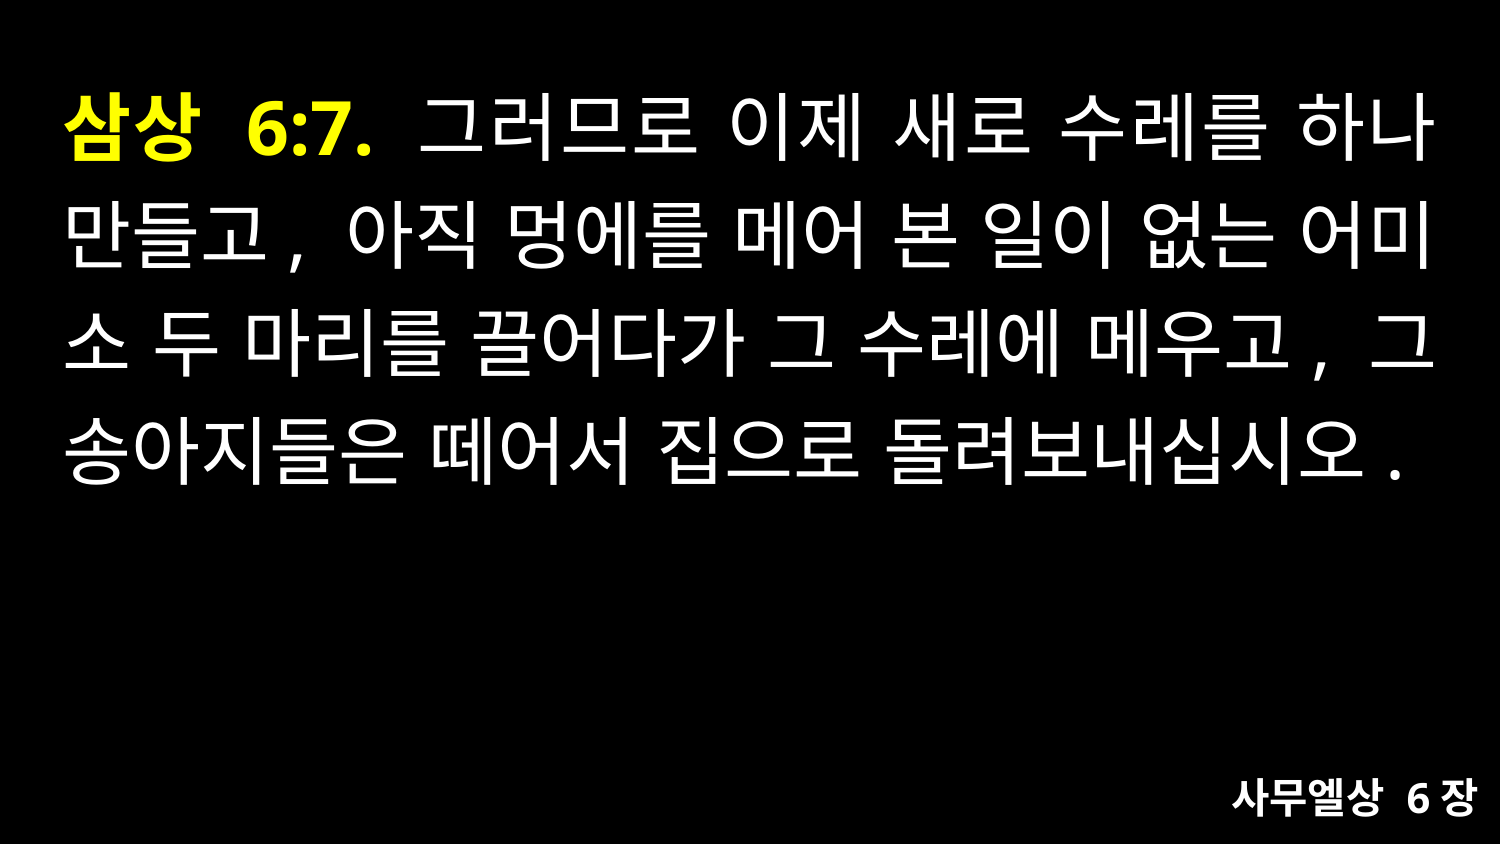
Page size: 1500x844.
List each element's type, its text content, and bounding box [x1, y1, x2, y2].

title 삼상 6:7. 그러므로 이제 새로 수레를 하나 만들고, 아직 멍에를 메어 본 일이 없는 어미 소 두 마리를 끌어다가 그 수레에 메우고, 그 송아지들은 떼어서 집으로 돌려보내십시오. [0, 0, 1500, 844]
subtitle 사무엘상 6장 [916, 770, 1500, 844]
